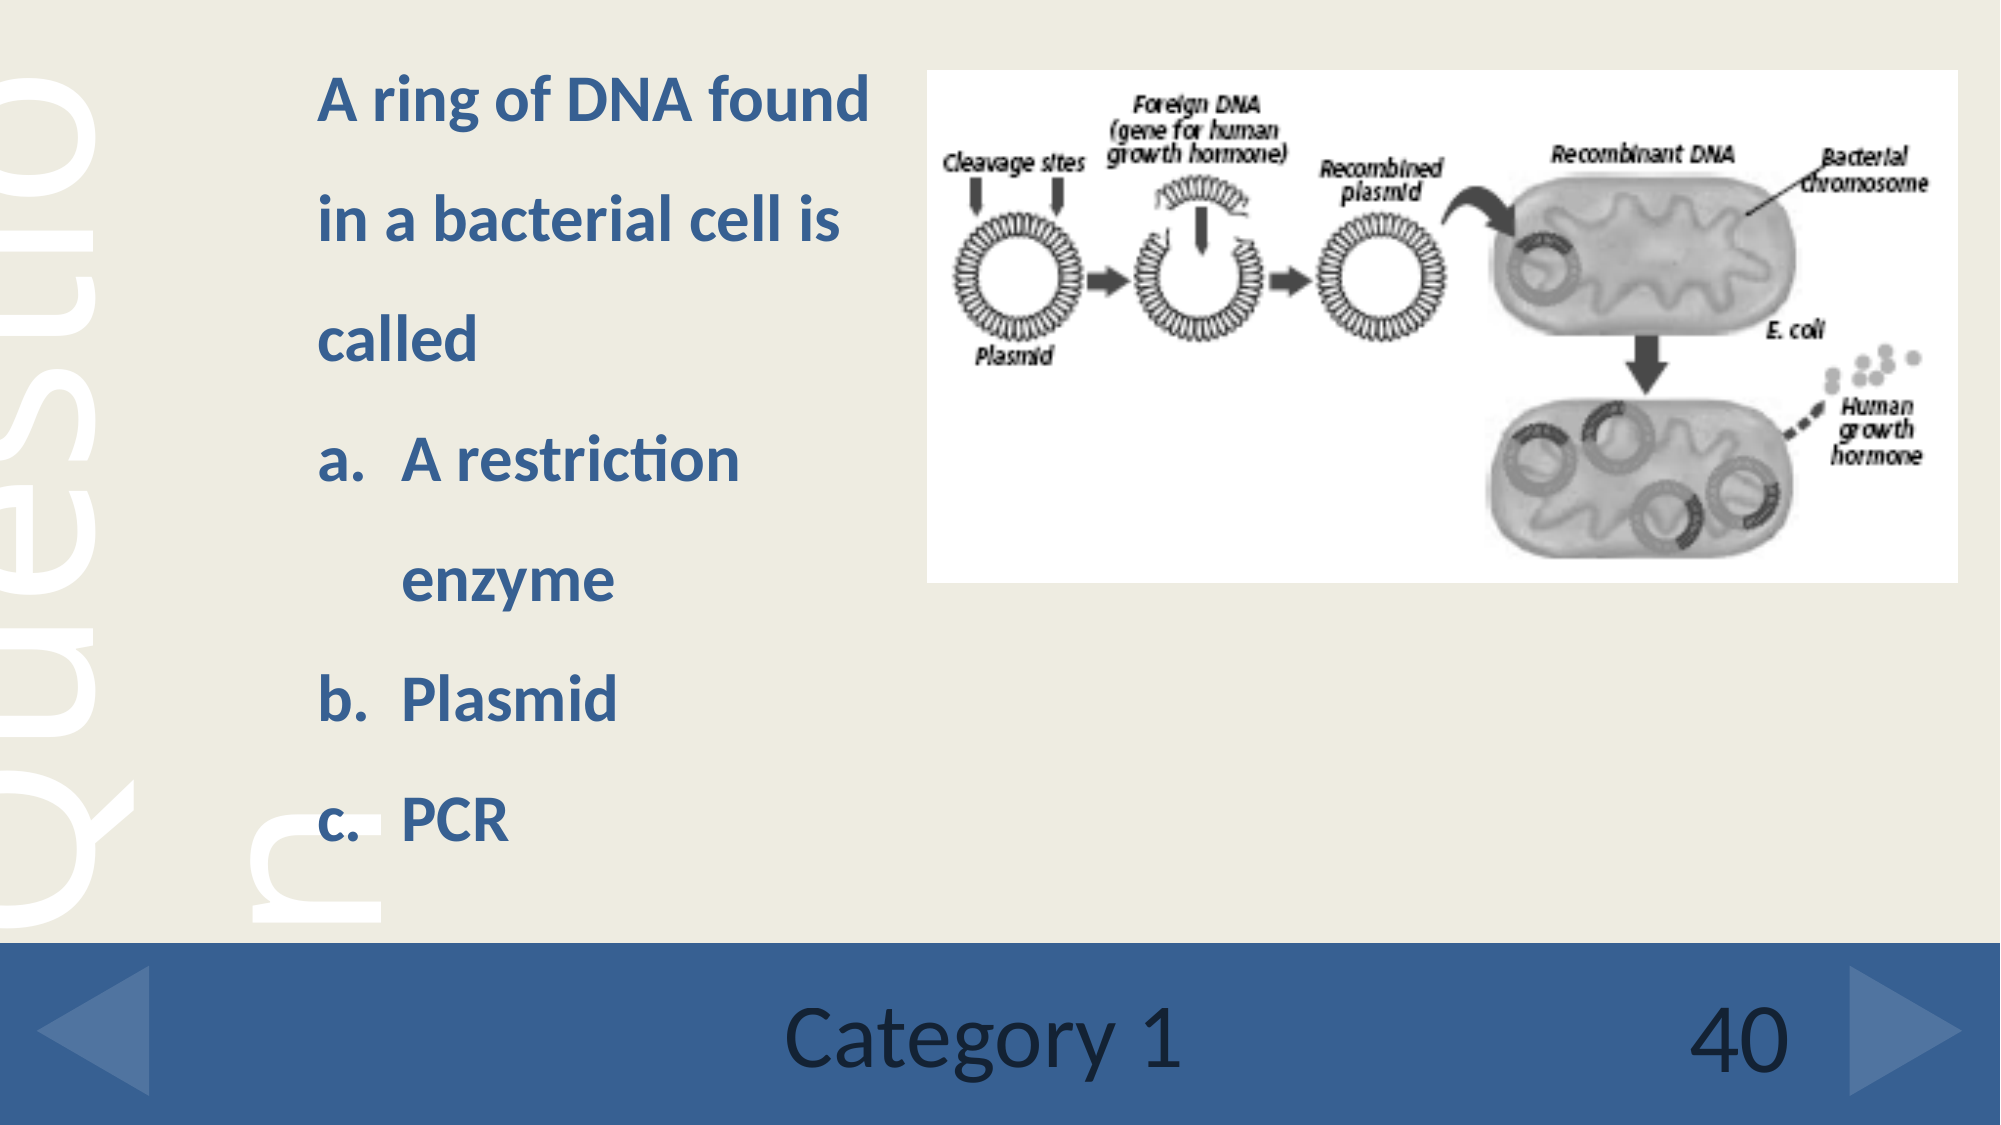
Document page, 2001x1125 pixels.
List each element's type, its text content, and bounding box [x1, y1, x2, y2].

list A ring of DNA found in a bacterial cell is called A restriction enzyme Plasmid PCR [302, 130, 928, 820]
picture [927, 70, 1959, 584]
title Category 1 [84, 937, 1885, 1125]
